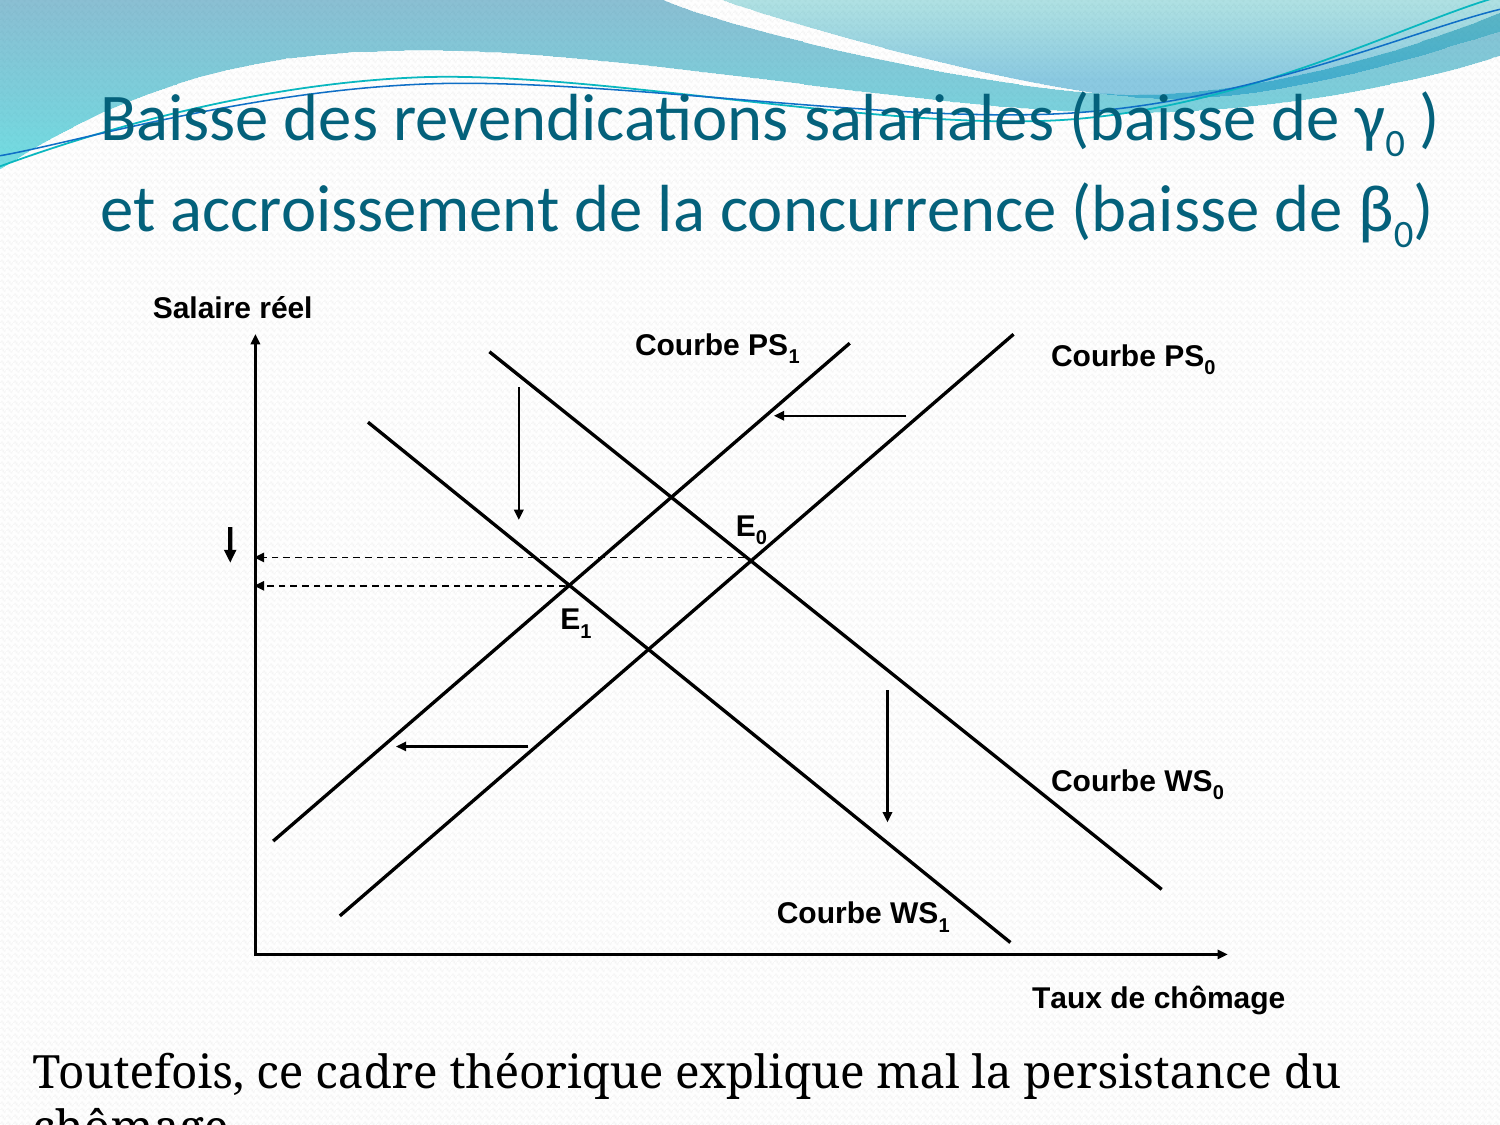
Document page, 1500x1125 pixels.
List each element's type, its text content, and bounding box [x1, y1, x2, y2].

picture [140, 283, 1315, 1024]
title Baisse des revendications salariales (baisse de γ0 ) et accroissement de la concurrence (baisse de β0) [100, 78, 1477, 256]
text_box Toutefois, ce cadre théorique explique mal la persistance du chômage. [17, 1035, 1488, 1125]
